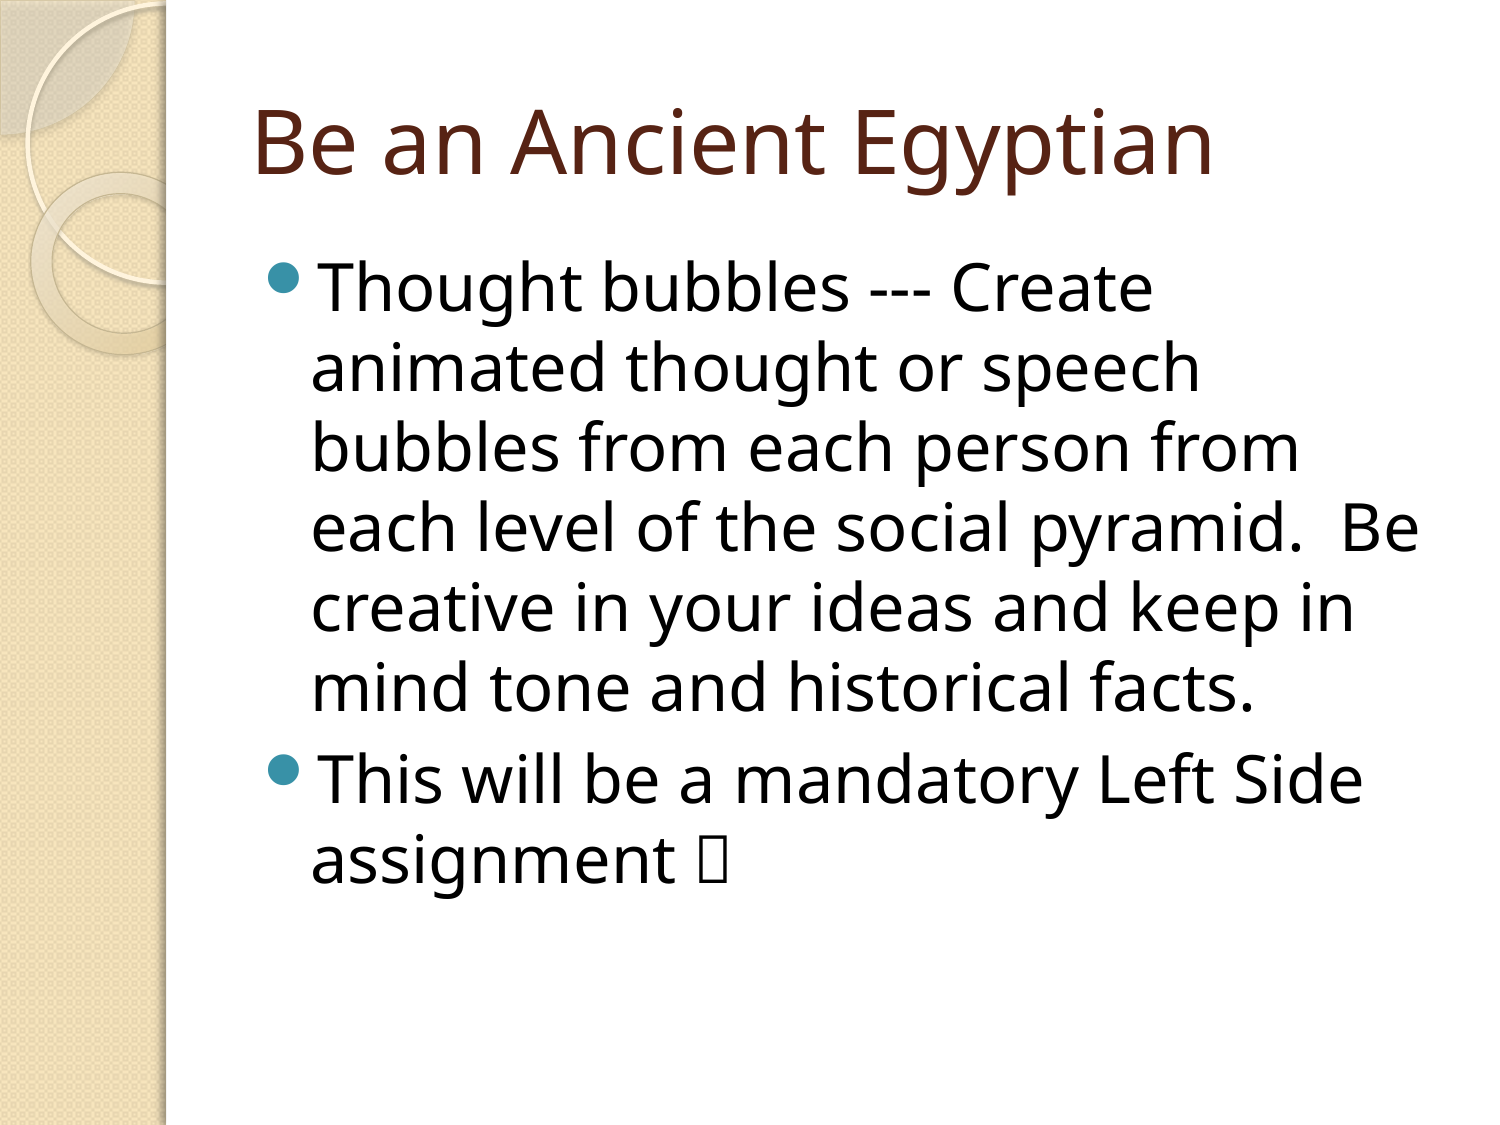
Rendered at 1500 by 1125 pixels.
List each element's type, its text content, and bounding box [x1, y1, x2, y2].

title Be an Ancient Egyptian [235, 45, 1466, 233]
list Thought bubbles --- Create animated thought or speech bubbles from each person from each level of the social pyramid. Be creative in your ideas and keep in mind tone and historical facts. This will be a mandatory Left Side assignment  [235, 237, 1466, 1025]
